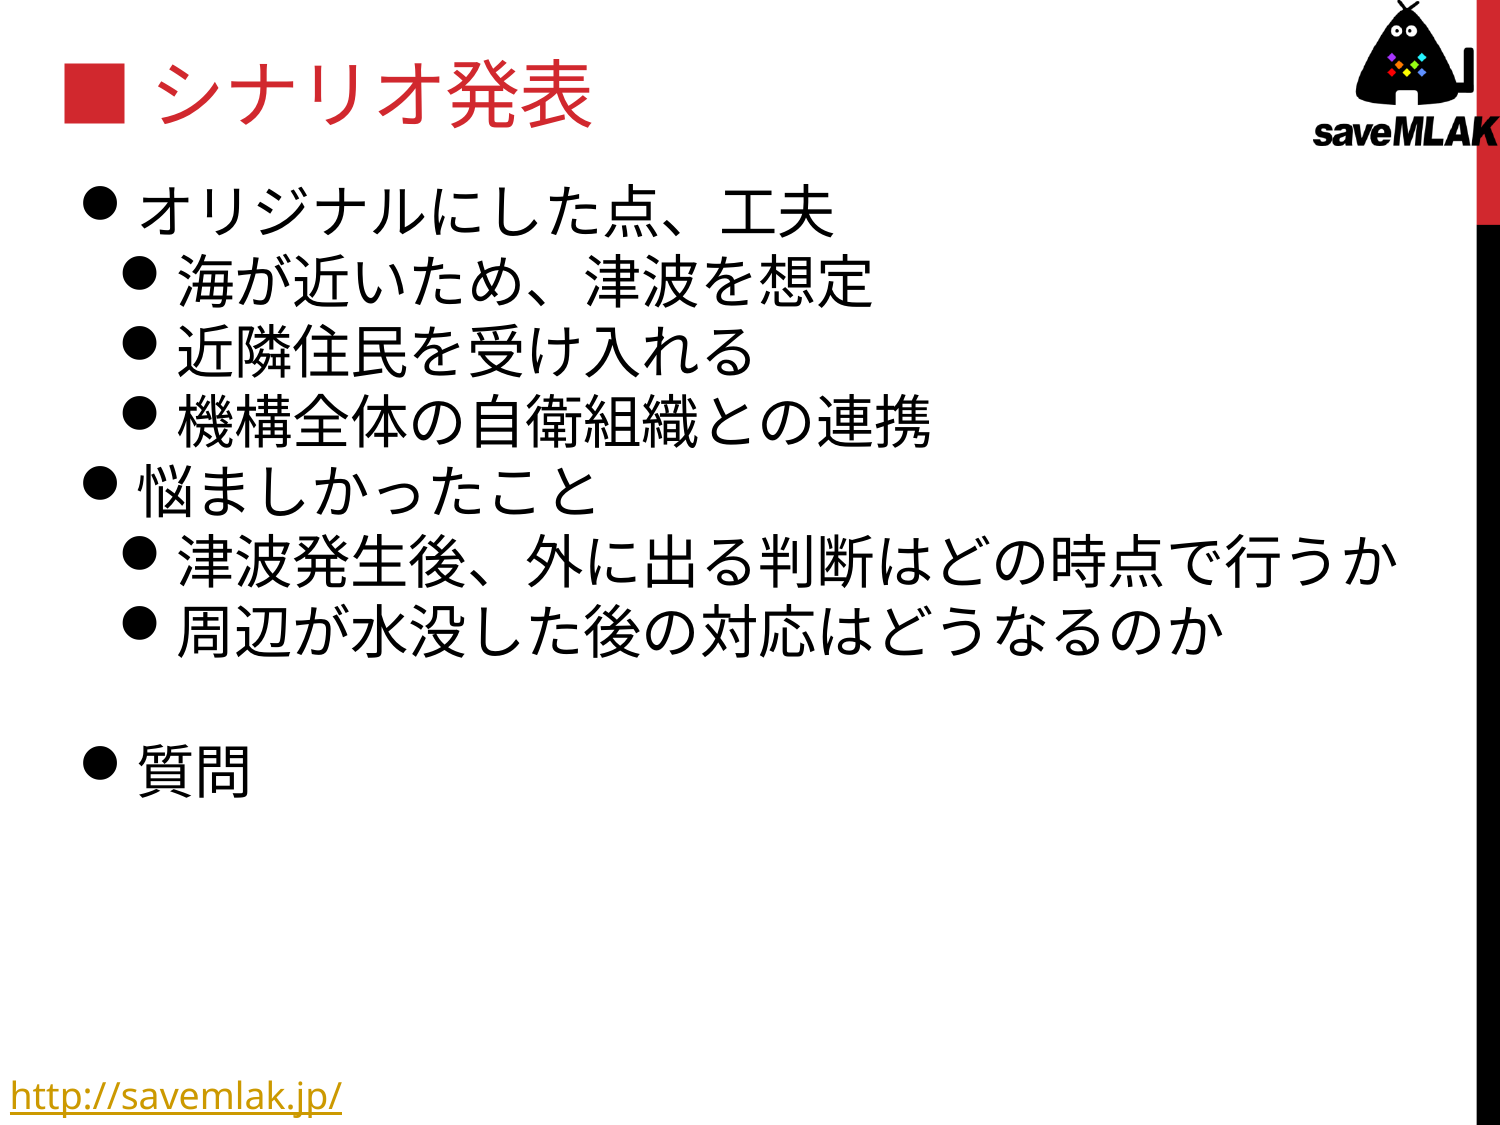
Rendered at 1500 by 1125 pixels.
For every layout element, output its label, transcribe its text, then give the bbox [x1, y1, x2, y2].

title ■シナリオ発表 [42, 40, 1281, 146]
text_box オリジナルにした点、工夫 海が近いため、津波を想定 近隣住民を受け入れる 機構全体の自衛組織との連携 悩ましかったこと 津波発生後、外に出る判断はどの時点で行うか 周辺が水没した後の対応はどうなるのか 質問 [63, 168, 1423, 813]
picture [1313, 0, 1500, 146]
text_box http://savemlak.jp/ [0, 1064, 358, 1125]
